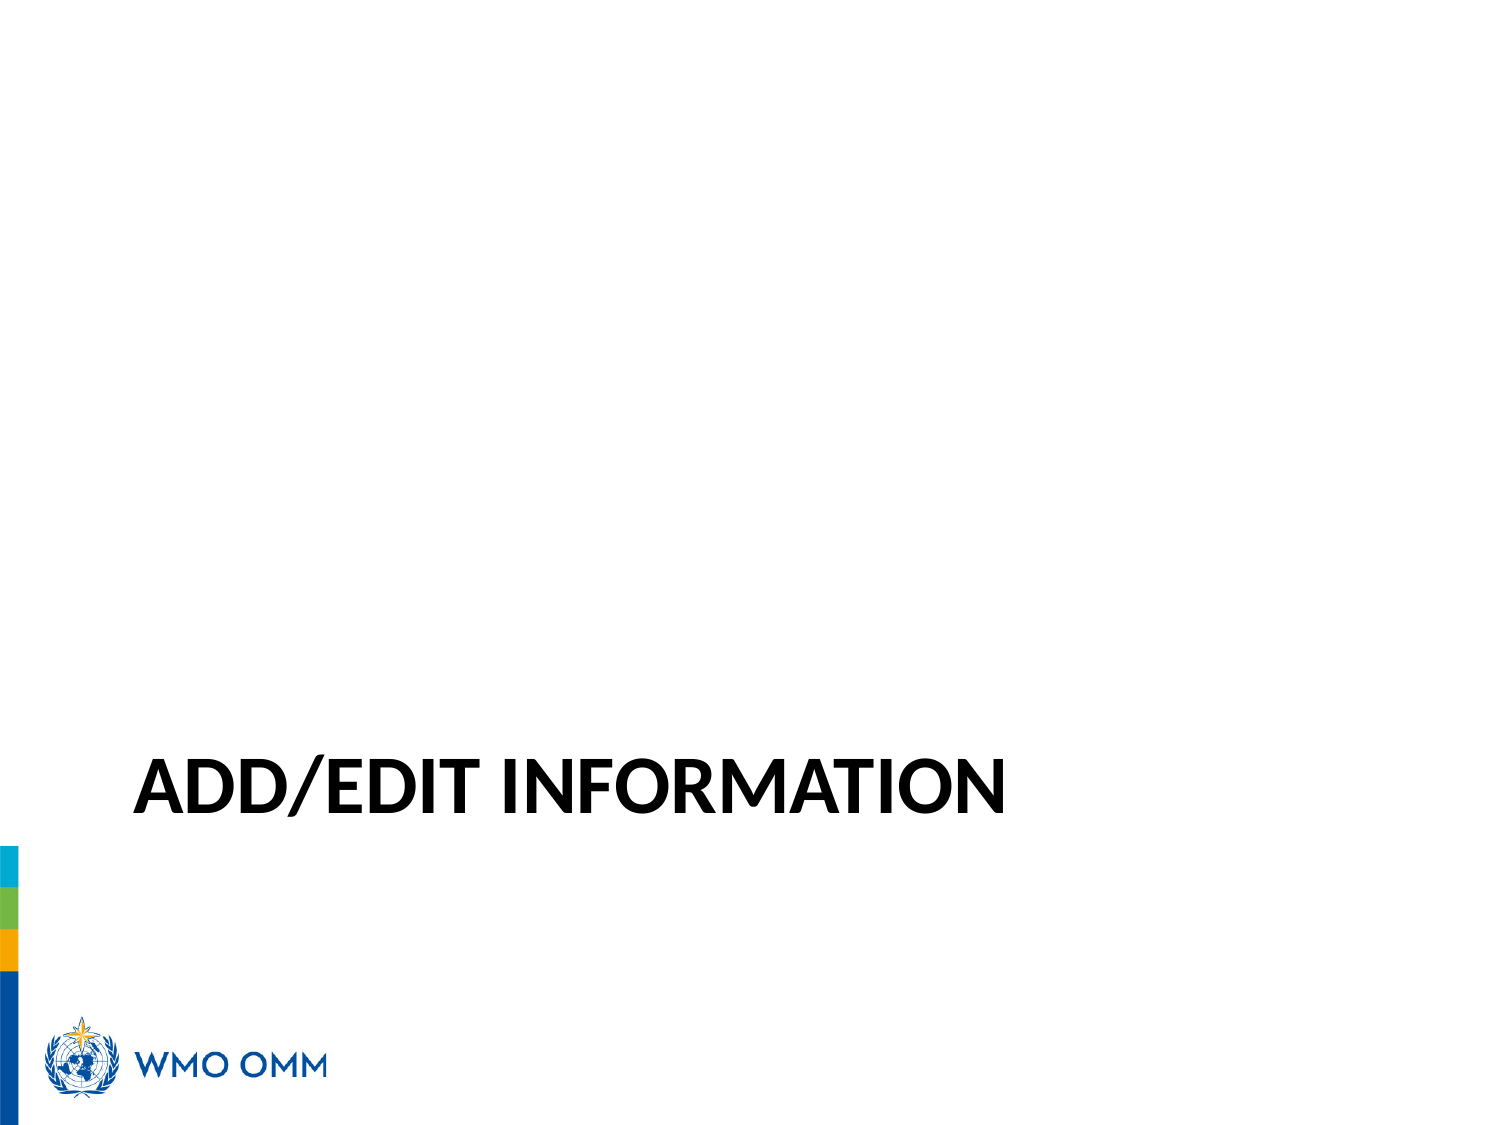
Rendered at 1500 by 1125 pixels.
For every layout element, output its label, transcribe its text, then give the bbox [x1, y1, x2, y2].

picture [0, 845, 327, 1125]
title Add/Edit Information [118, 722, 1394, 947]
